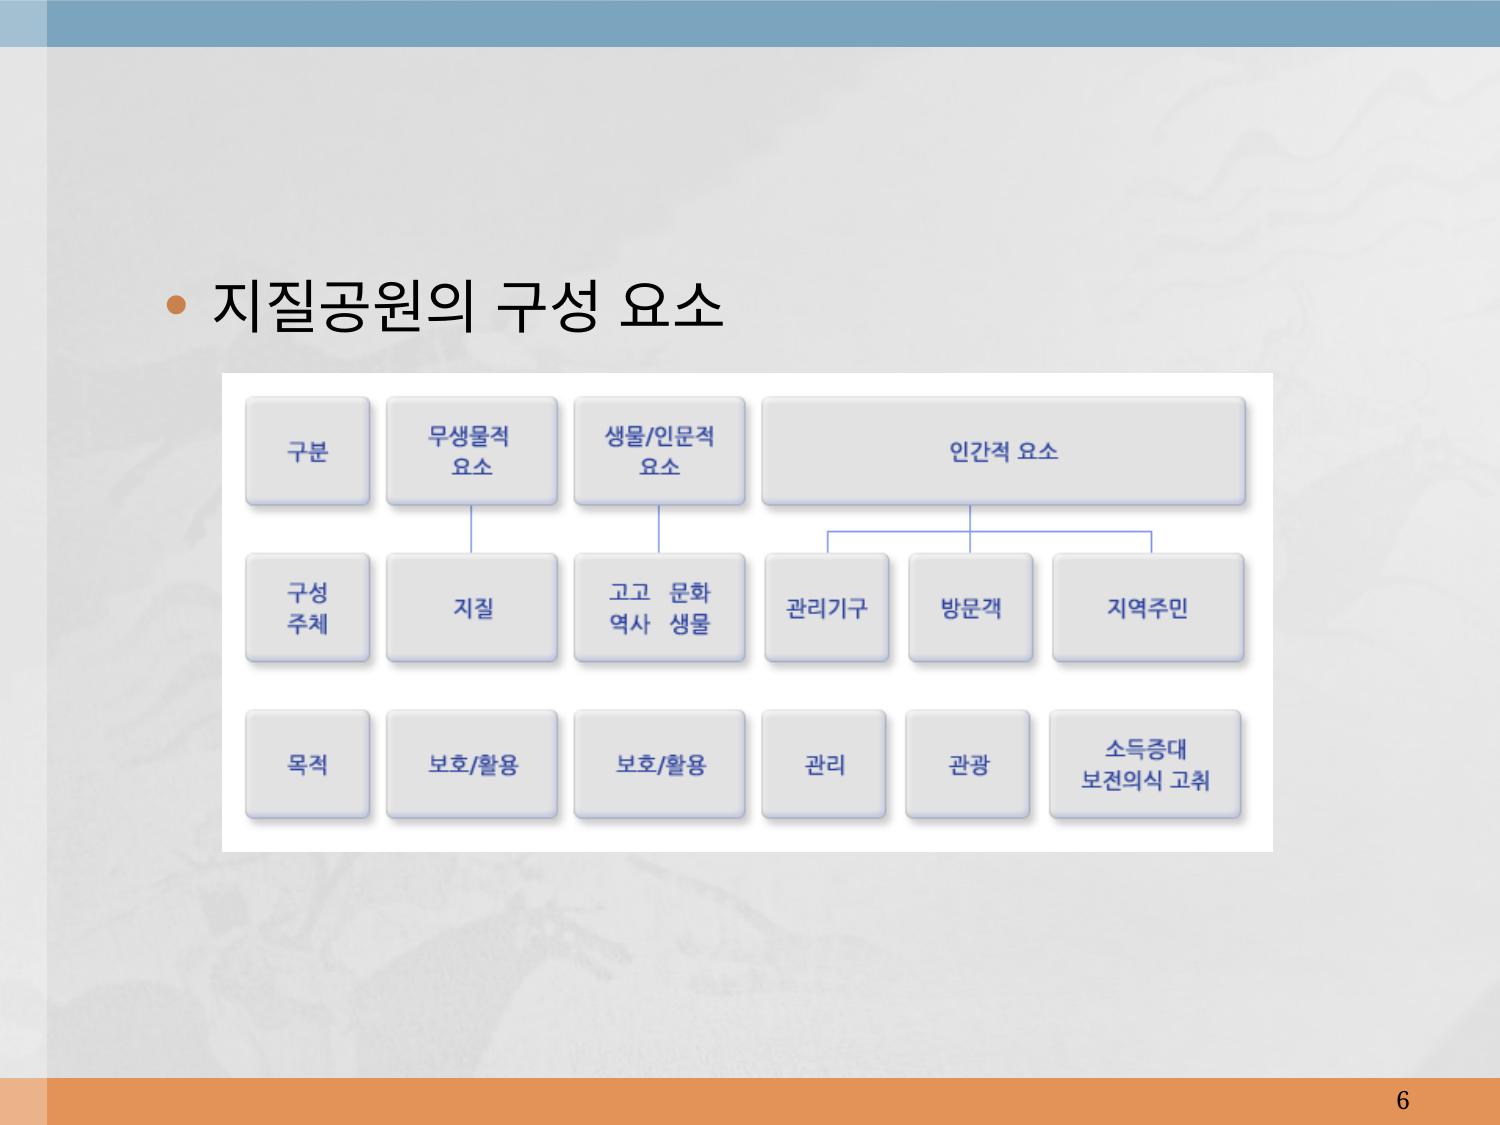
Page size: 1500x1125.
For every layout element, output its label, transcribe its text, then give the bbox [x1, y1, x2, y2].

list 지질공원의 구성 요소 [75, 262, 1425, 1005]
slide_number 6 [1074, 1078, 1425, 1125]
picture [222, 373, 1273, 852]
